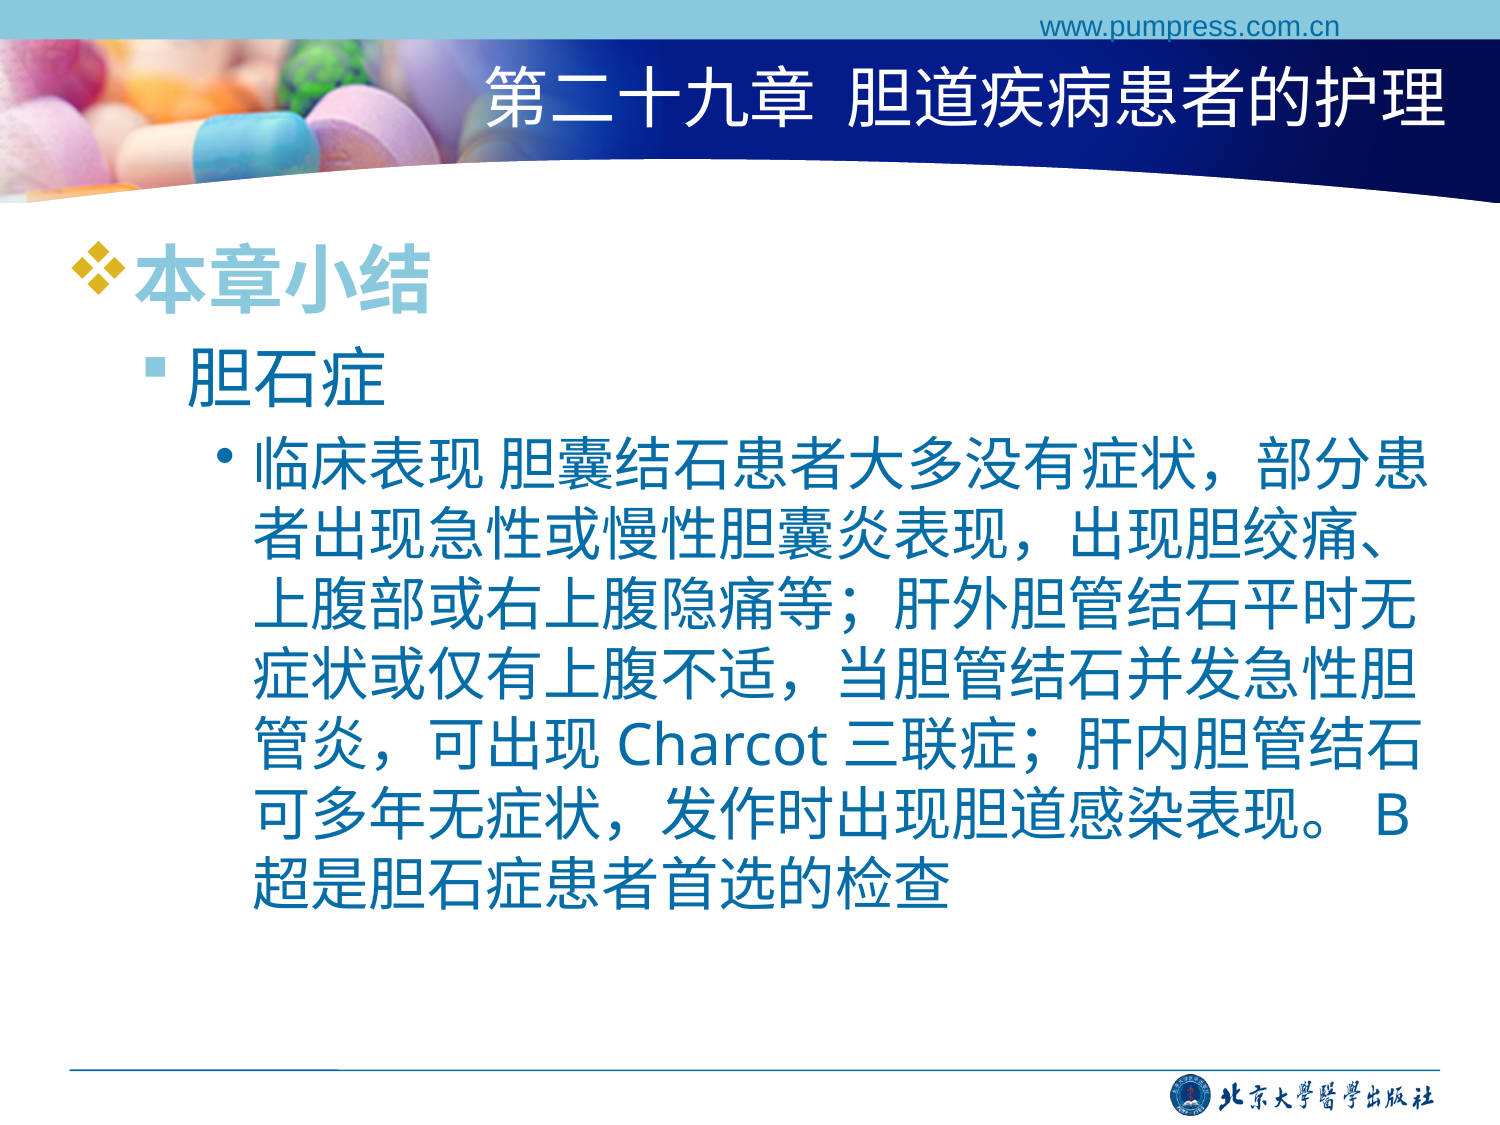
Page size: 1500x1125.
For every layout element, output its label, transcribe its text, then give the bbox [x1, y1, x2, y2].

title 第二十九章 胆道疾病患者的护理 [137, 49, 1463, 143]
picture [0, 40, 1500, 203]
picture [1170, 1074, 1436, 1118]
list 本章小结 胆石症 临床表现 胆囊结石患者大多没有症状，部分患者出现急性或慢性胆囊炎表现，出现胆绞痛、上腹部或右上腹隐痛等；肝外胆管结石平时无症状或仅有上腹不适，当胆管结石并发急性胆管炎，可出现Charcot三联症；肝内胆管结石可多年无症状，发作时出现胆道感染表现。B超是胆石症患者首选的检查 [49, 224, 1463, 1026]
slide_number www.pumpress.com.cn [1025, 0, 1463, 38]
